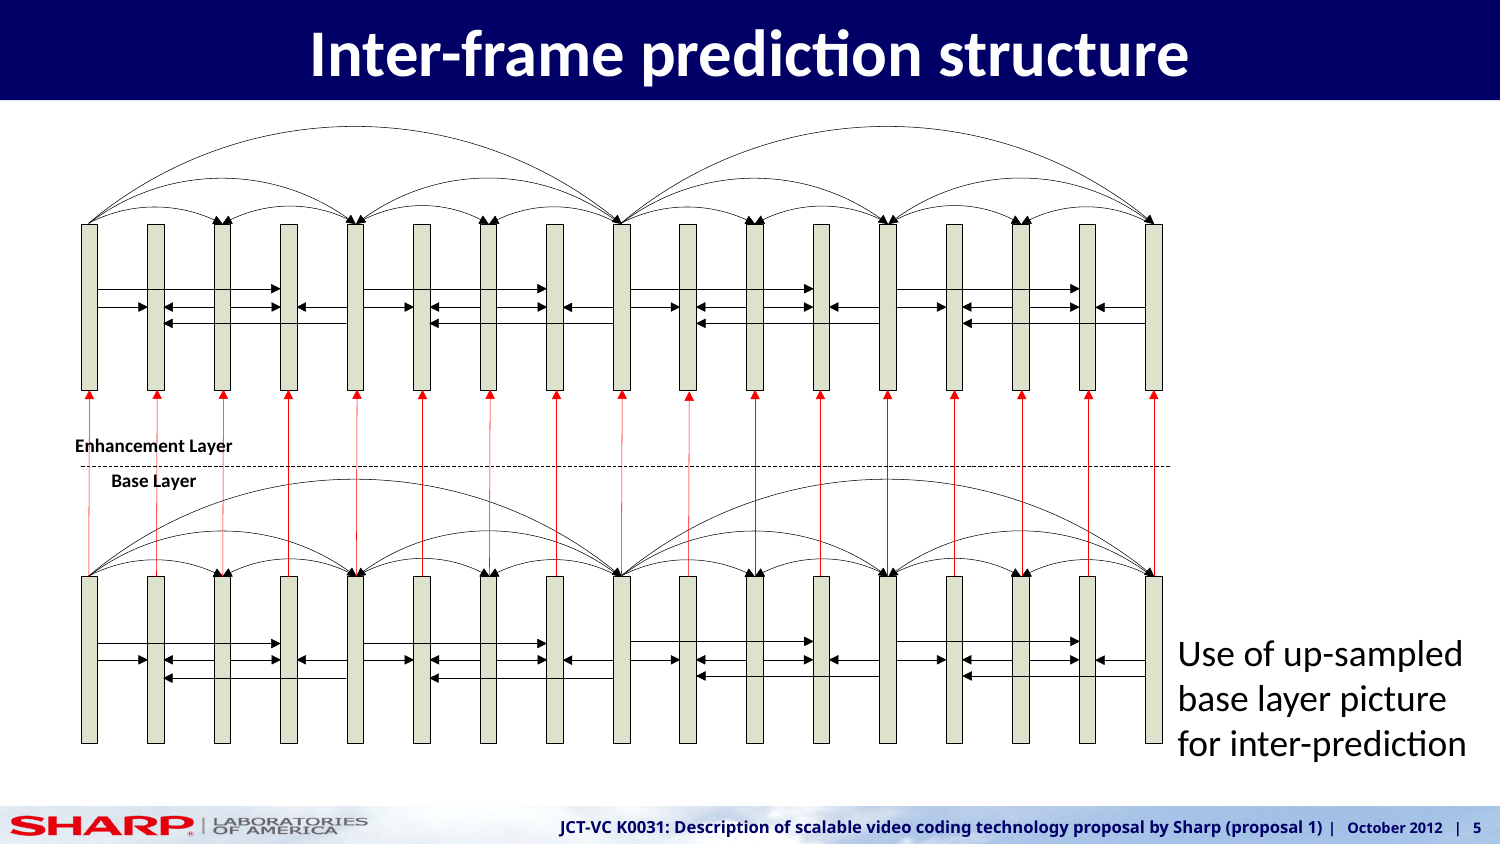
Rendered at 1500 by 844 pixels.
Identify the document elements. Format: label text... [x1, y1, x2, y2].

text_box Use of up-sampled base layer picture for inter-prediction [1162, 621, 1500, 772]
title Inter-frame prediction structure [17, 0, 1484, 101]
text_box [49, 71, 1176, 747]
picture [0, 806, 1500, 844]
